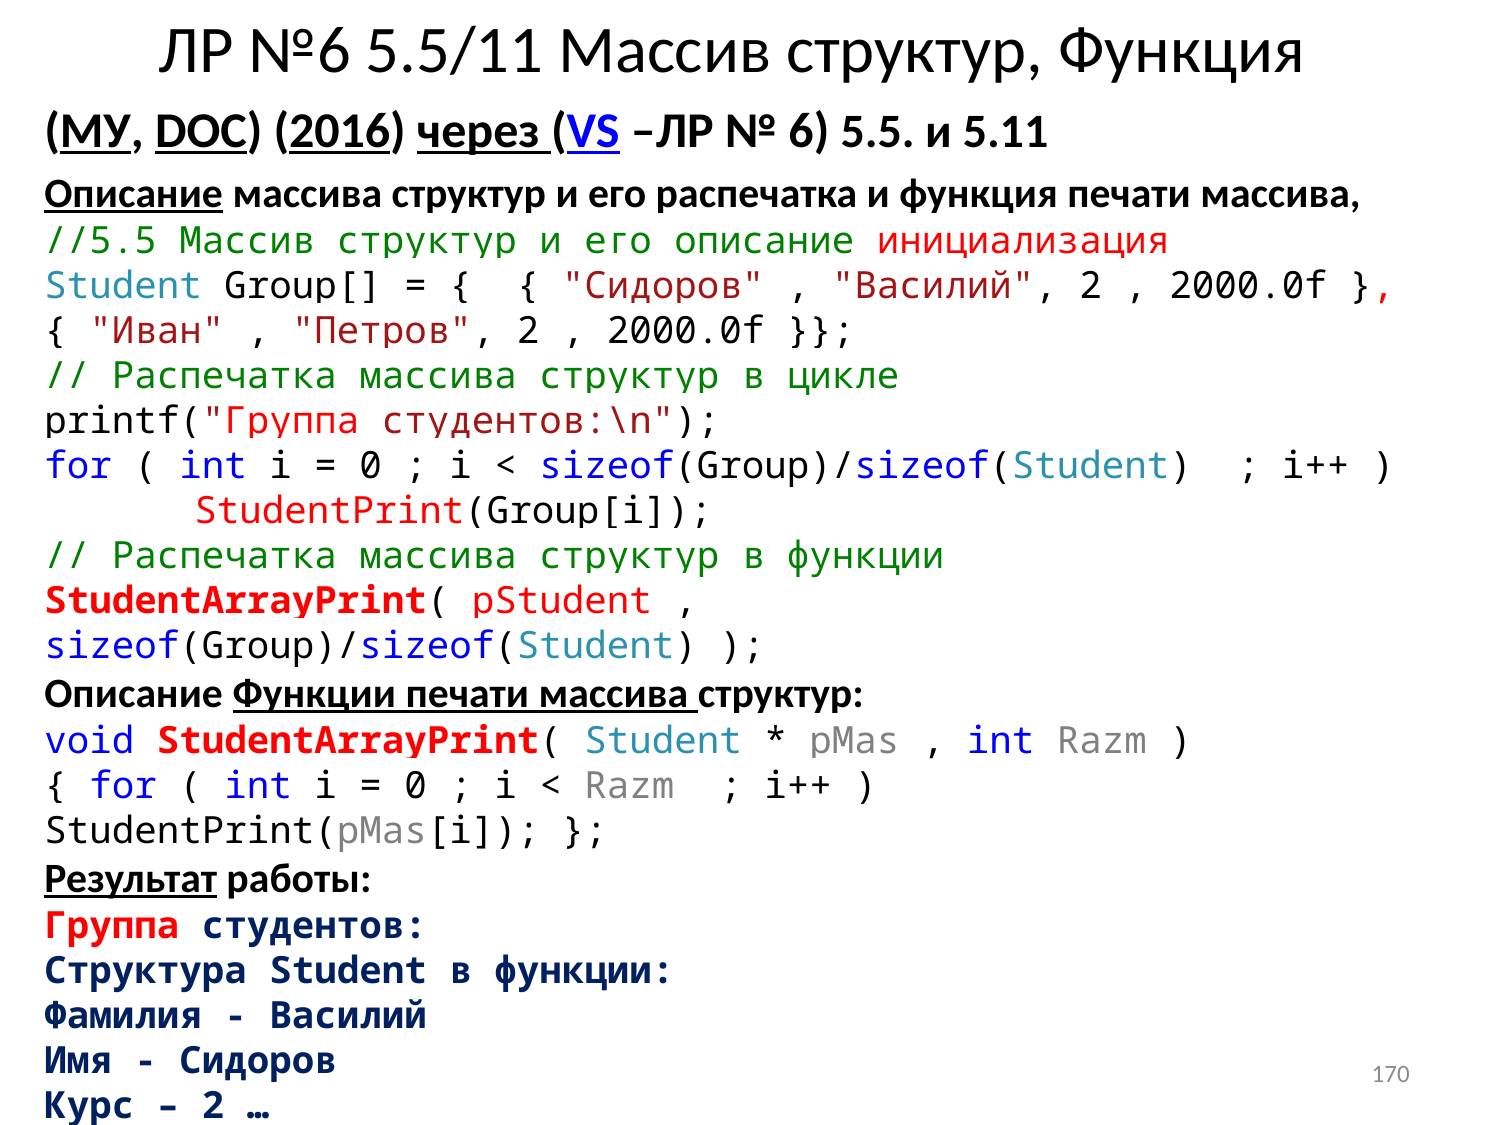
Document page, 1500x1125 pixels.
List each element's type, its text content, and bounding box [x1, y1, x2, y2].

title ЛР №6 5.5/11 Массив структур, Функция [135, 1, 1329, 89]
slide_number 170 [1074, 1042, 1425, 1103]
text_box (МУ, DOC) (2016) через (VS –ЛР № 6) 5.5. и 5.11 Описание массива структур и его распечатка и функция печати массива, //5.5 Массив структур и его описание инициализация Student Group[] = { { "Сидоров" , "Василий", 2 , 2000.0f }, { "Иван" , "Петров", 2 , 2000.0f }}; // Распечатка массива структур в цикле printf("Группа студентов:\n"); for ( int i = 0 ; i < sizeof(Group)/sizeof(Student) ; i++ ) StudentPrint(Group[i]); // Распечатка массива структур в функции StudentArrayPrint( pStudent , sizeof(Group)/sizeof(Student) ); Описание Функции печати массива структур: void StudentArrayPrint( Student * pMas , int Razm ) { for ( int i = 0 ; i < Razm ; i++ ) StudentPrint(pMas[i]); }; Результат работы: Группа студентов: Структура Student в функции: Фамилия - Василий Имя - Сидоров Курс – 2 … [29, 89, 1453, 1012]
